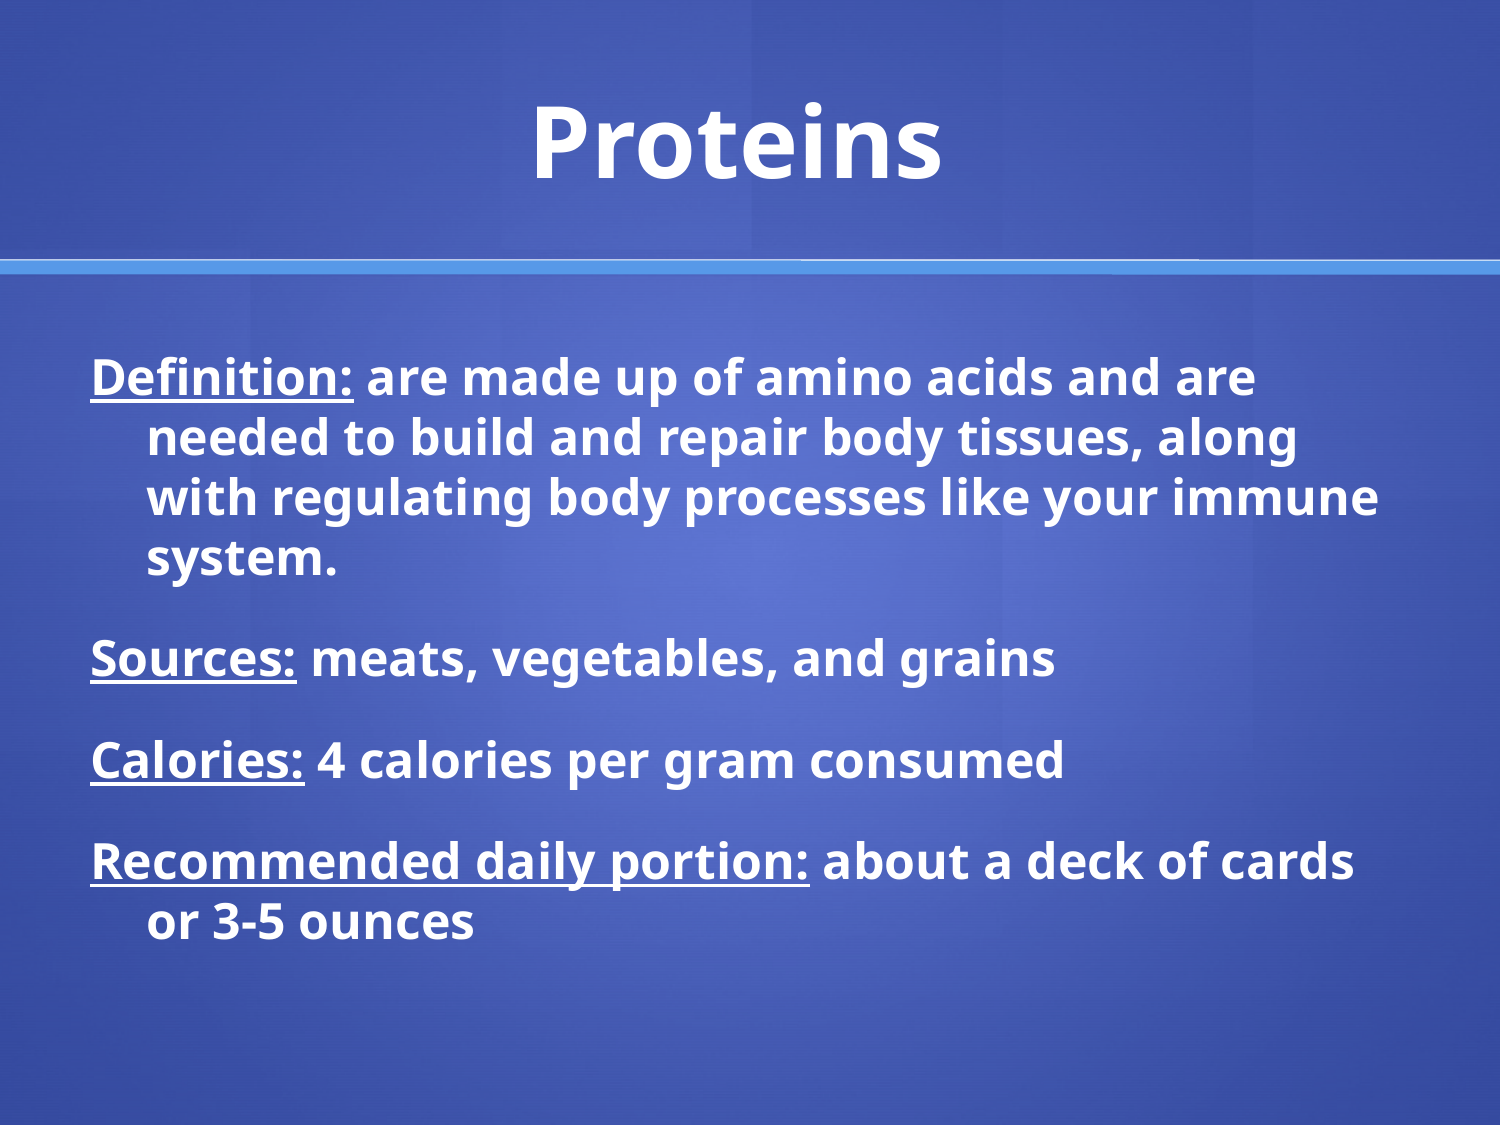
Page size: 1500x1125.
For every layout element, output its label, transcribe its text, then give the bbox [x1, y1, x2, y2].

title Proteins [75, 45, 1425, 233]
list Definition: are made up of amino acids and are needed to build and repair body tissues, along with regulating body processes like your immune system. Sources: meats, vegetables, and grains Calories: 4 calories per gram consumed Recommended daily portion: about a deck of cards or 3-5 ounces [75, 337, 1425, 988]
